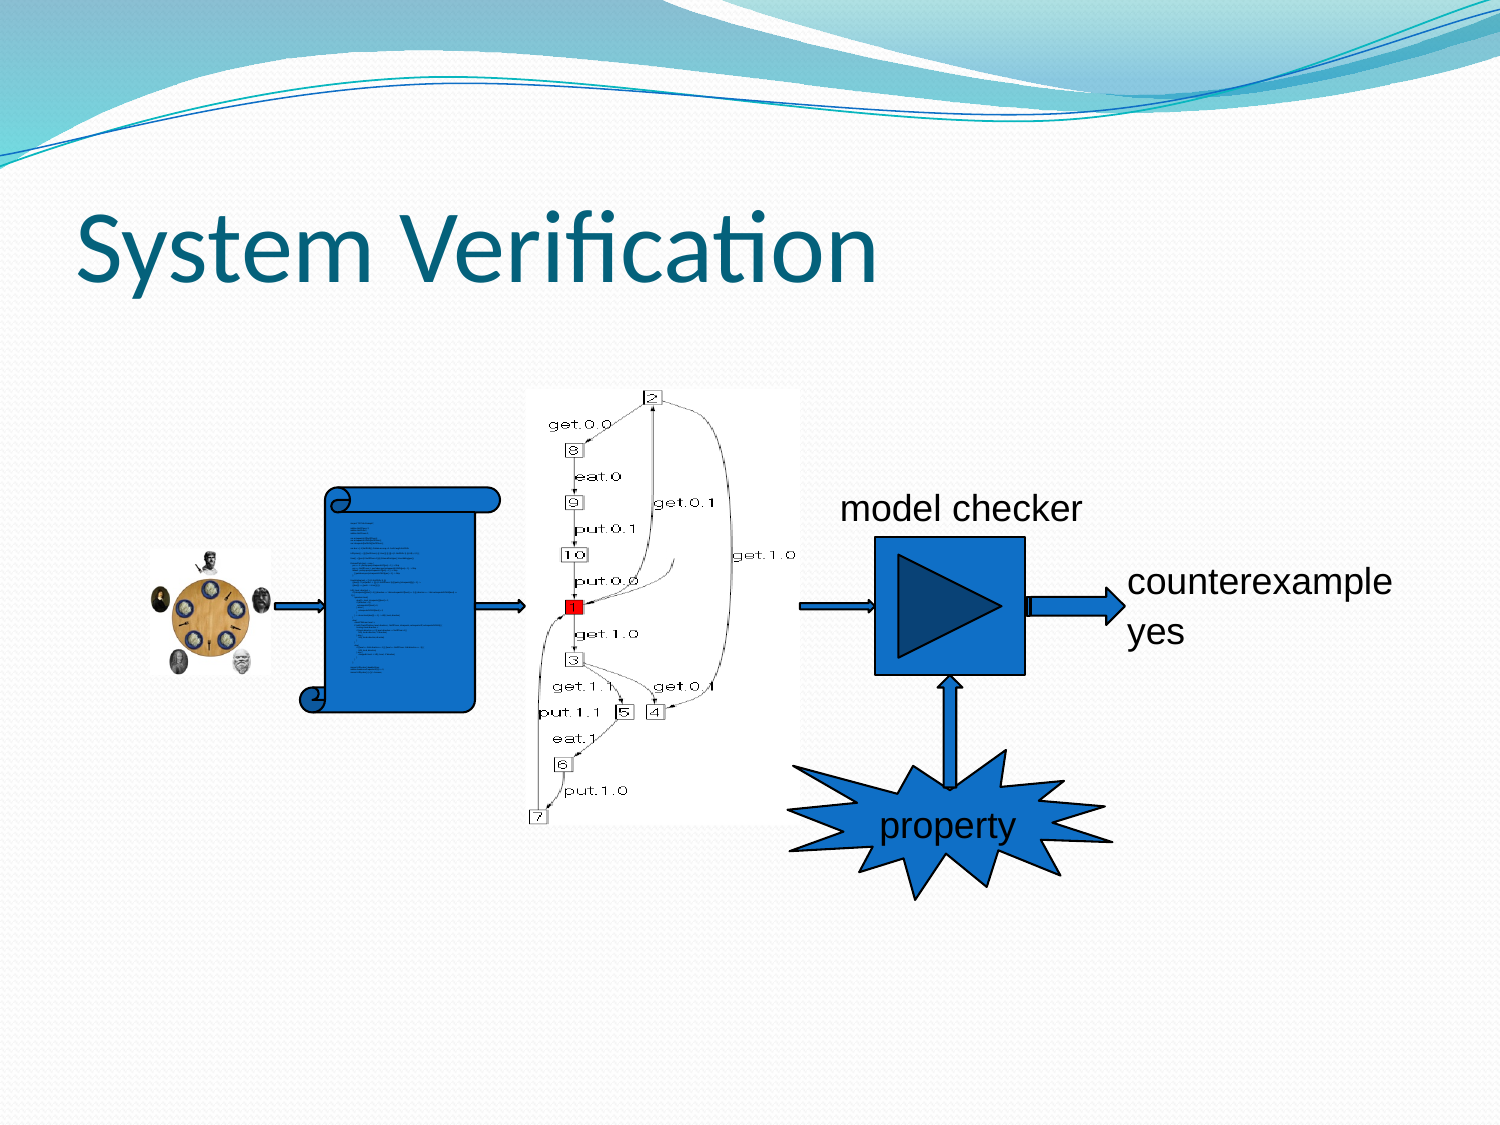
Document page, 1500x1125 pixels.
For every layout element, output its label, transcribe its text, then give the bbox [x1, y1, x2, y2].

text_box [807, 599, 875, 613]
title System Verification [74, 115, 1426, 304]
text_box yes [1112, 599, 1413, 660]
text_box [874, 537, 1025, 675]
text_box [937, 675, 963, 788]
text_box [1025, 587, 1112, 625]
picture [524, 388, 801, 826]
text_box counterexample [1112, 549, 1413, 599]
text_box model checker [824, 476, 1125, 537]
text_box [275, 599, 326, 613]
text_box property [789, 749, 1113, 900]
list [149, 549, 271, 676]
text_box [474, 603, 517, 610]
text_box #import "PAT.Lib.Example"; #define NoOfFloors 2; #define NoOfLifts 2; #define NoOfUsers 2; var extrequestsUP[NoOfFloors]; var extrequestsDOWN[NoOfFloors]; var intrequests[NoOfLifts][NoOfFloors]; var door = [-1(NoOfLifts)]; //initiate an array of -1 with length NoOfLifts LiftSystem() = (||| {NoOfUsers} @ User()) ||| (||| x:{0..NoOfLifts-1} @ Lift(x, 0, 1)); User() = []pos:{0..NoOfFloors-1}@ (ExternalPush(pos); UserWaiting(pos)); ExternalPush(pos) = case { pos == 0 : pushup.pos{extrequestsUP[pos] = 1;} -> Skip pos == NoOfFloors-1 : pushdown.pos{extrequestsDOWN[pos] = 1;} -> Skip default : pushup.pos{extrequestsUP[pos] = 1;} -> Skip [] pushdown.pos{extrequestsDOWN[pos] = 1;} -> Skip }; UserWaiting(pos) = [] i:{0..NoOfLifts-1} @ ([door[i] == pos]enter.i -> ([]y:{0..NoOfFloors-1}@(push.y{intrequests[i][y] = 1;} -> ([door[i] == y]exit.i -> User())))); Lift(i, level, direction) = if (intrequests[i][level] != 0 || (direction == 1 && extrequestsUP[level] == 1) || (direction == -1 && extrequestsDOWN[level] == 1)) { opendoor.i.level{ door[i] = level; intrequests[i][level] = 0; if (direction > 0) { extrequestsUP[level] =0; } elsse { extrequestsDOWN[level] = 0; } } -> close.i.level{door[i] = -1;} -> Lift(i, level, direction) } else { checkIfToMove.i.level -> if (call(CheckIfToMove, level, direction, i, NoOfFloors, intrequests, extrequestsUP, extrequestsDOWN)) { moving.i.level.direction -> if (level+direction == 0 || level+direction == NoOfFloors-1) { Lift(i, level+direction, -1*direction) } else { Lift(i, level+direction, direction) } } else { if ((level == 0 && direction == 1) || (level == NoOfFloors-1 && direction == -1)) { Lift(i, level, direction) } else { changedir.i.level -> Lift(i, level, -1*direction) } } }; #assert LiftSystem() deadlockfree; #define liveness extrequestsUP[0] == 0; #assert LiftSystem() |= []<> liveness; [299, 487, 501, 713]
